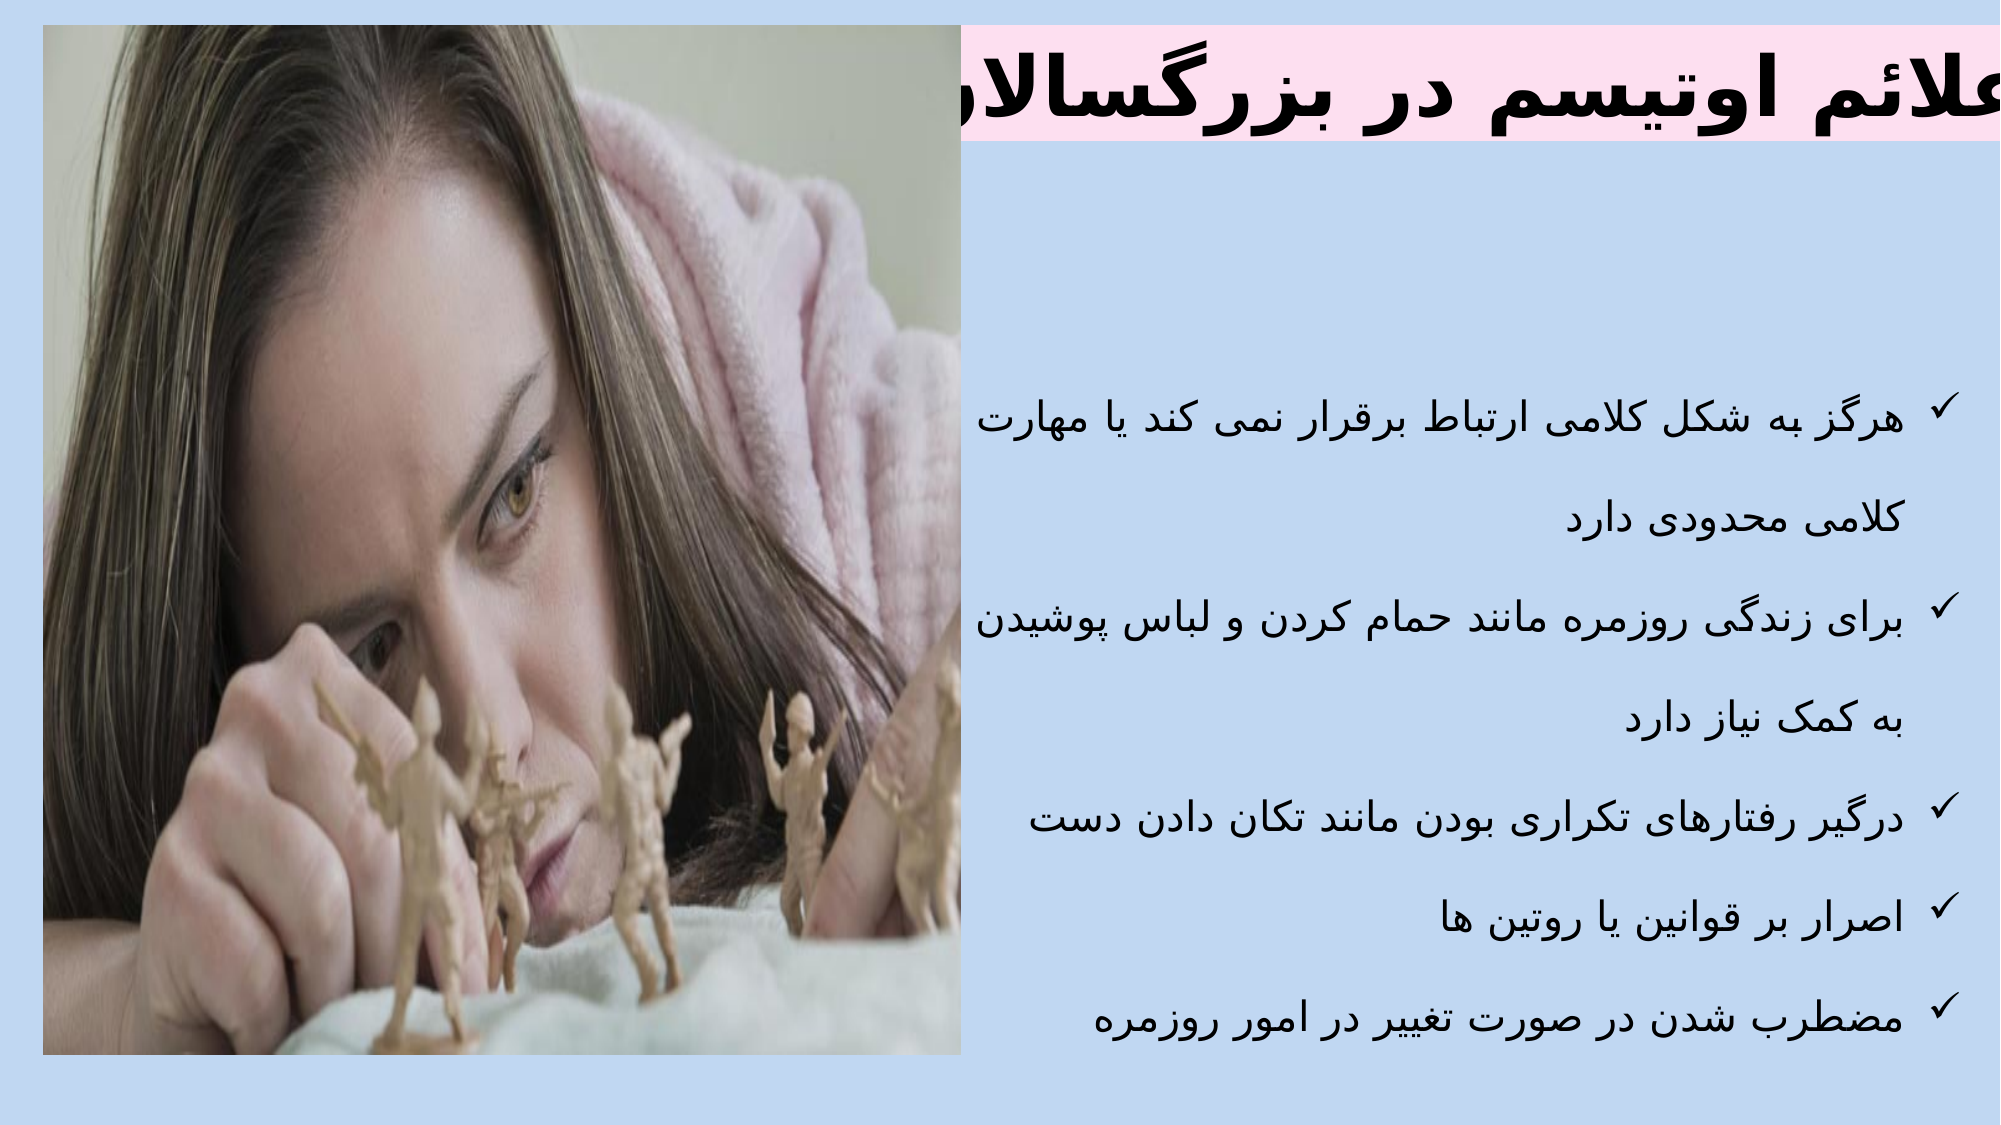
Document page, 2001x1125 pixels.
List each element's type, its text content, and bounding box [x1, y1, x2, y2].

text_box علائم اوتیسم در بزرگسالان [961, 25, 2000, 141]
picture [43, 25, 961, 1055]
text_box هرگز به شکل کلامی ارتباط برقرار نمی کند یا مهارت کلامی محدودی دارد برای زندگی روزمره مانند حمام کردن و لباس پوشیدن به کمک نیاز دارد درگیر رفتارهای تکراری بودن مانند تکان دادن دست اصرار بر قوانین یا روتین ها مضطرب شدن در صورت تغییر در امور روزمره [961, 332, 1977, 1048]
